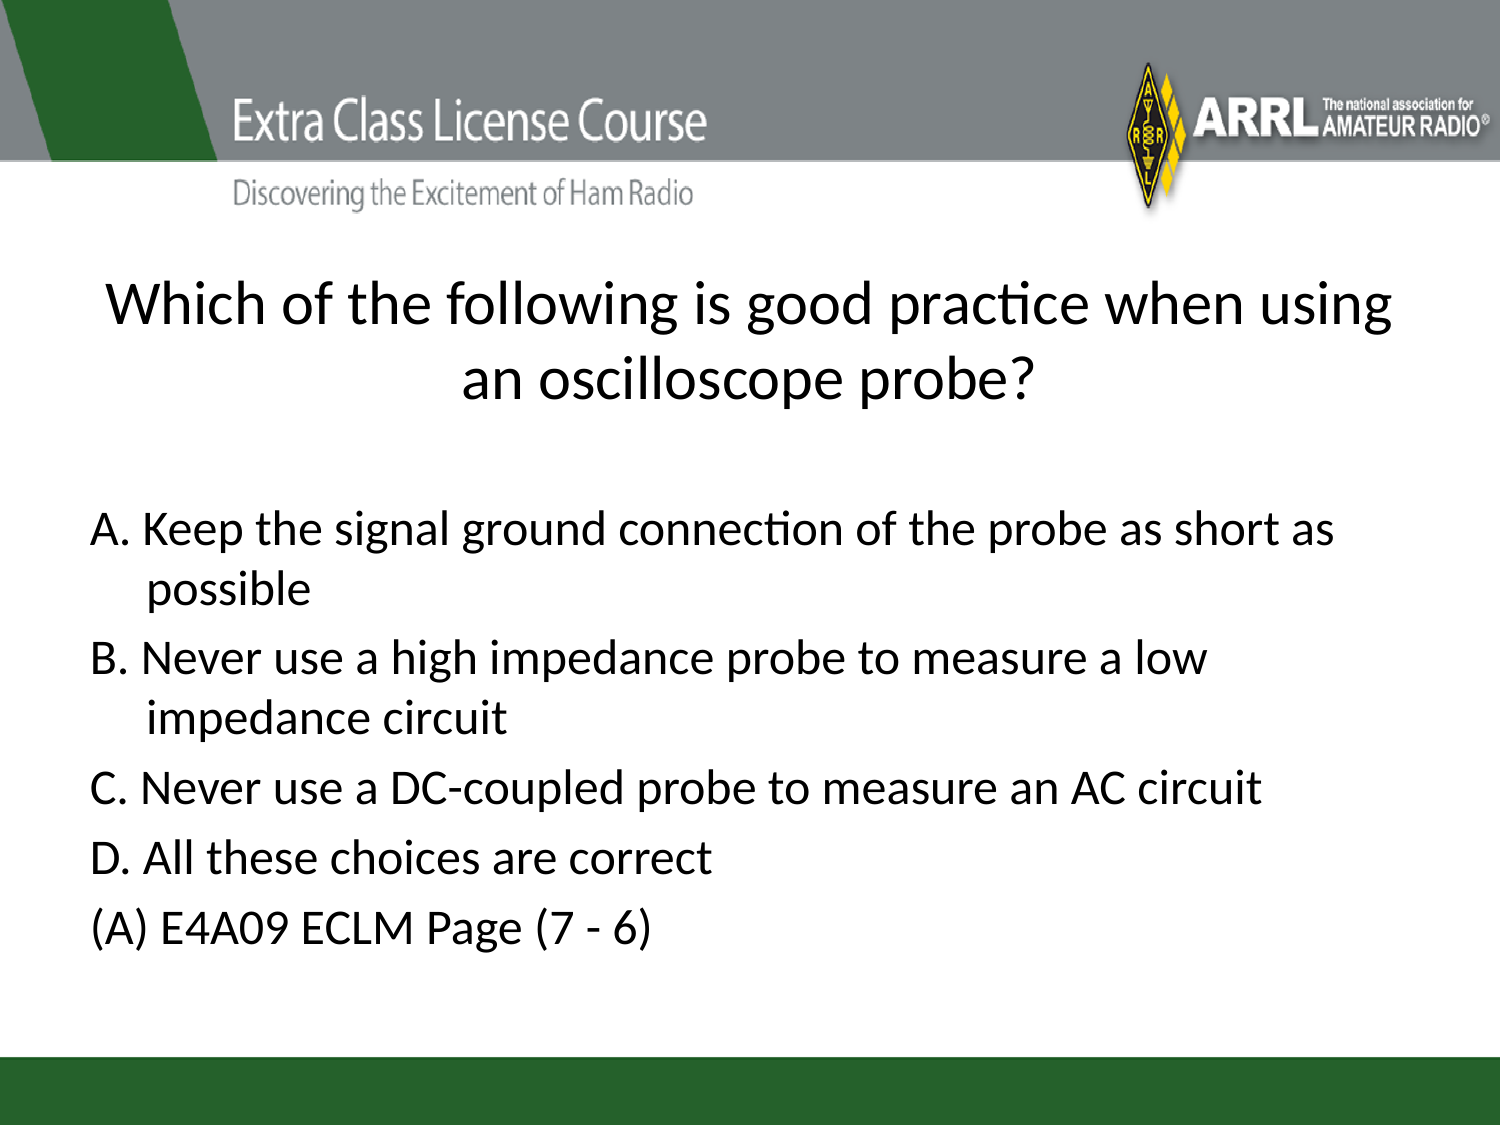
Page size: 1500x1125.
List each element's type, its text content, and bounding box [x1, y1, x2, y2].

picture [0, 0, 1500, 1125]
list A. Keep the signal ground connection of the probe as short as possible B. Never use a high impedance probe to measure a low impedance circuit C. Never use a DC-coupled probe to measure an AC circuit D. All these choices are correct (A) E4A09 ECLM Page (7 - 6) [75, 487, 1425, 1005]
title Which of the following is good practice when using an oscilloscope probe? [75, 254, 1425, 435]
